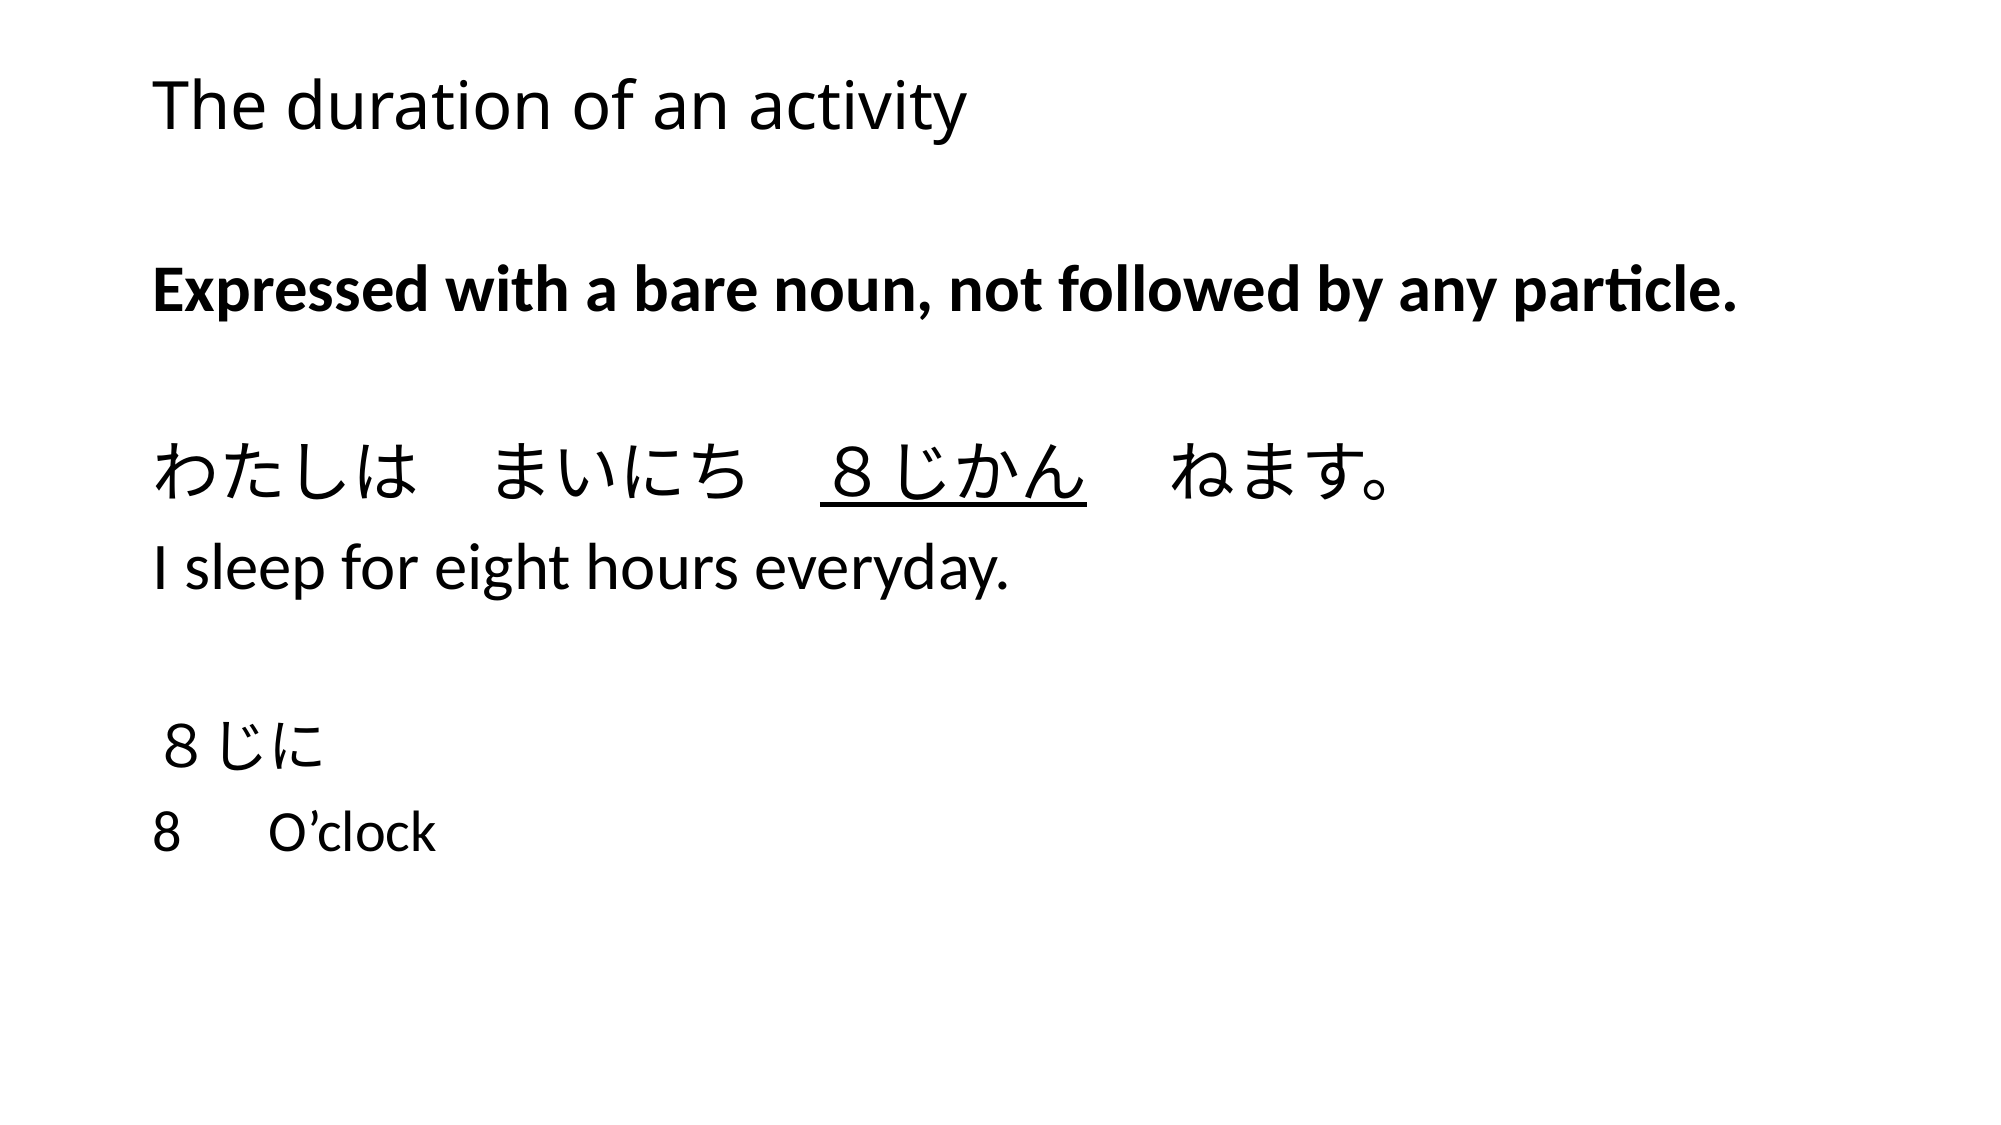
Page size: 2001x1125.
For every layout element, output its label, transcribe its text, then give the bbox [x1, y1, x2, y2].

list Expressed with a bare noun, not followed by any particle. わたしは まいにち ８じかん ねます。 I sleep for eight hours everyday. ８じに 8 O’clock [137, 155, 1863, 1073]
title The duration of an activity [137, 59, 1863, 155]
